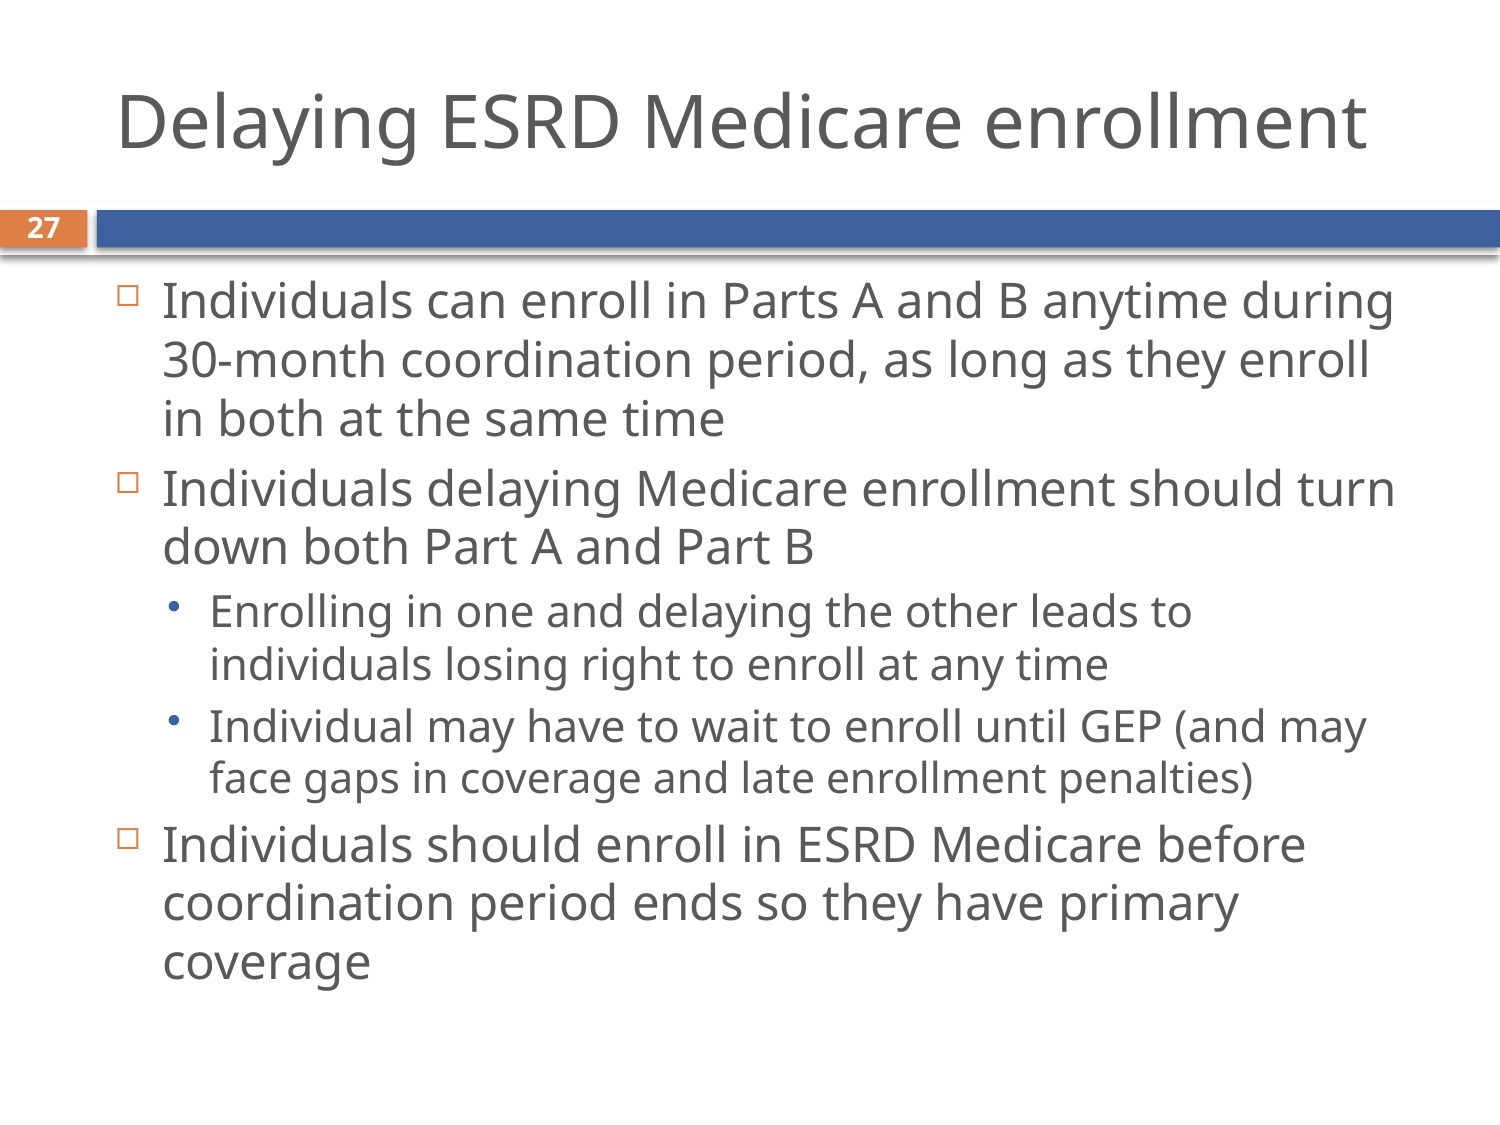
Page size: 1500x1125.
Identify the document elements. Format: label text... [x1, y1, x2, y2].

slide_number 27 [0, 208, 88, 249]
title Delaying ESRD Medicare enrollment [100, 37, 1438, 200]
list Individuals can enroll in Parts A and B anytime during 30-month coordination period, as long as they enroll in both at the same time Individuals delaying Medicare enrollment should turn down both Part A and Part B Enrolling in one and delaying the other leads to individuals losing right to enroll at any time Individual may have to wait to enroll until GEP (and may face gaps in coverage and late enrollment penalties) Individuals should enroll in ESRD Medicare before coordination period ends so they have primary coverage [100, 262, 1438, 1000]
